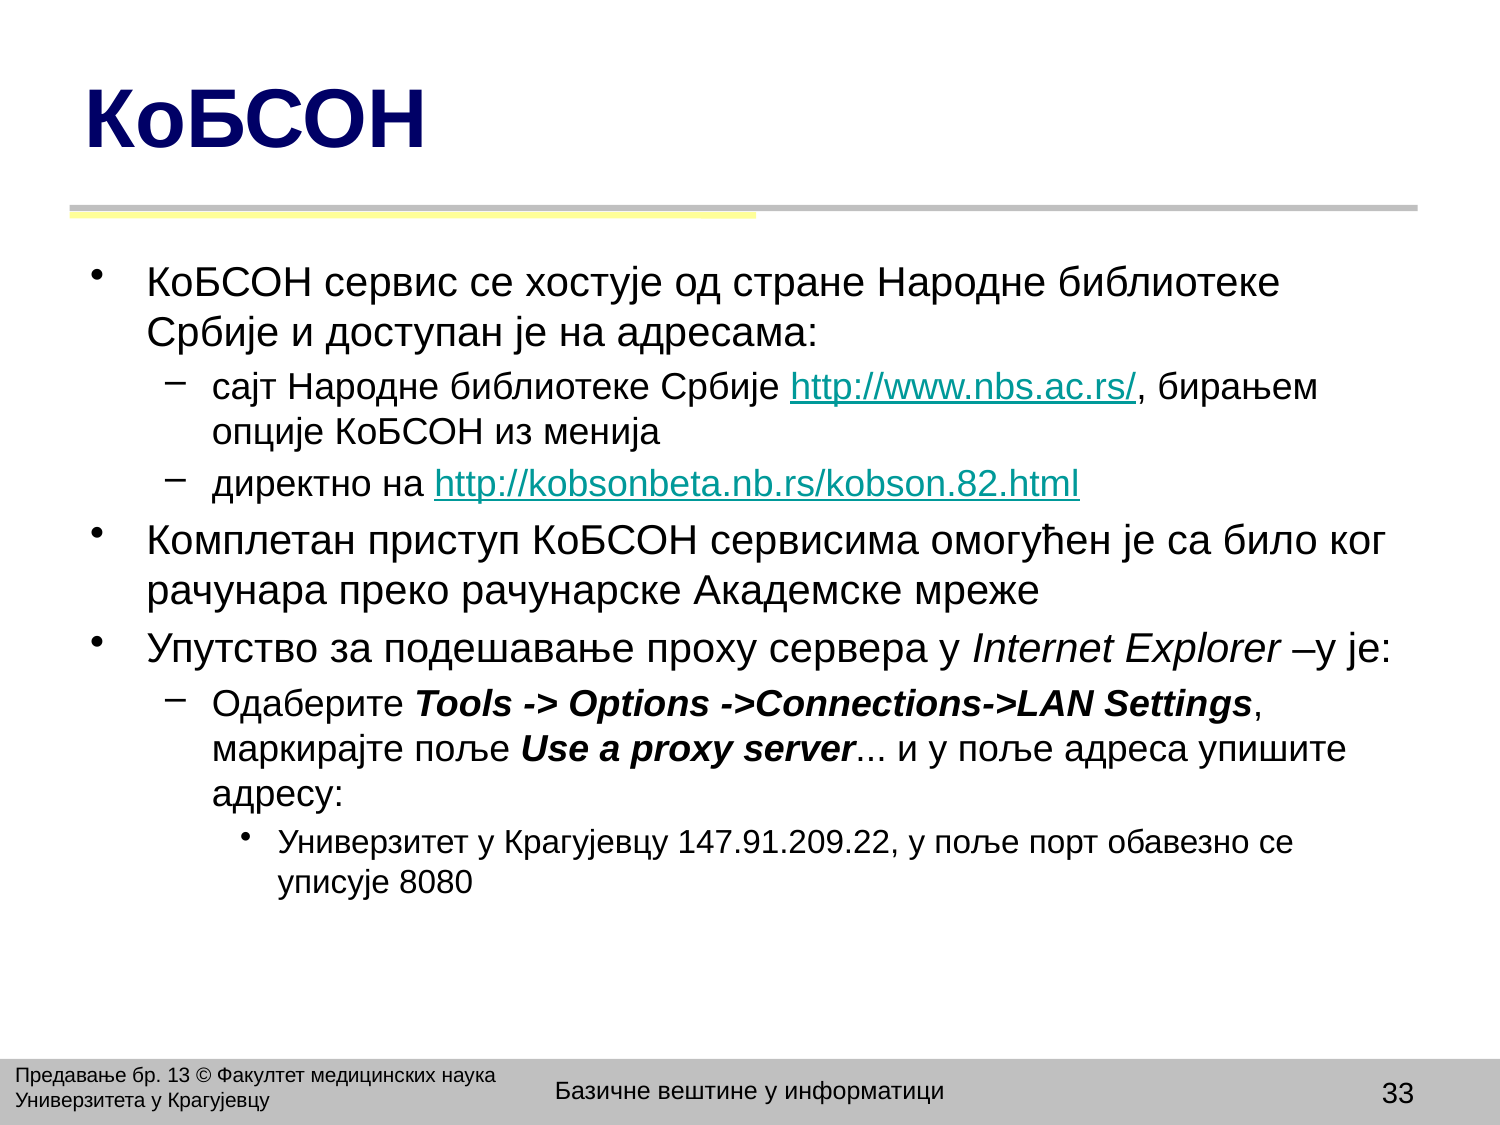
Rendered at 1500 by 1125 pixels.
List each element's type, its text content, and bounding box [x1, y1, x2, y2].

slide_number 33 [1079, 1066, 1430, 1125]
slide_number Предавање бр. 13 © Факултет медицинских наука Универзитета у Крагујевцу [0, 1053, 617, 1108]
footer Базичне вештине у информатици [512, 1066, 988, 1125]
title КоБСОН [69, 19, 1426, 208]
list КоБСОН сервис се хостује од стране Народне библиотеке Србије и доступан је на адресама: сајт Народне библиотеке Србије http://www.nbs.ac.rs/, бирањем опције КоБСОН из менија директно на http://kobsonbeta.nb.rs/kobson.82.html Комплетан приступ КоБСОН сервисима омогућен је са било ког рачунара преко рачунарске Академске мреже Упутство за подешавање проxy сервера у Internet Explorer –у је: Одаберите Tools -> Options ->Connections->LAN Settings, маркирајте поље Use a proxy server... и у поље адреса упишите адресу: Универзитет у Крагујевцу 147.91.209.22, у поље порт обавезно се уписује 8080 [74, 246, 1426, 1023]
